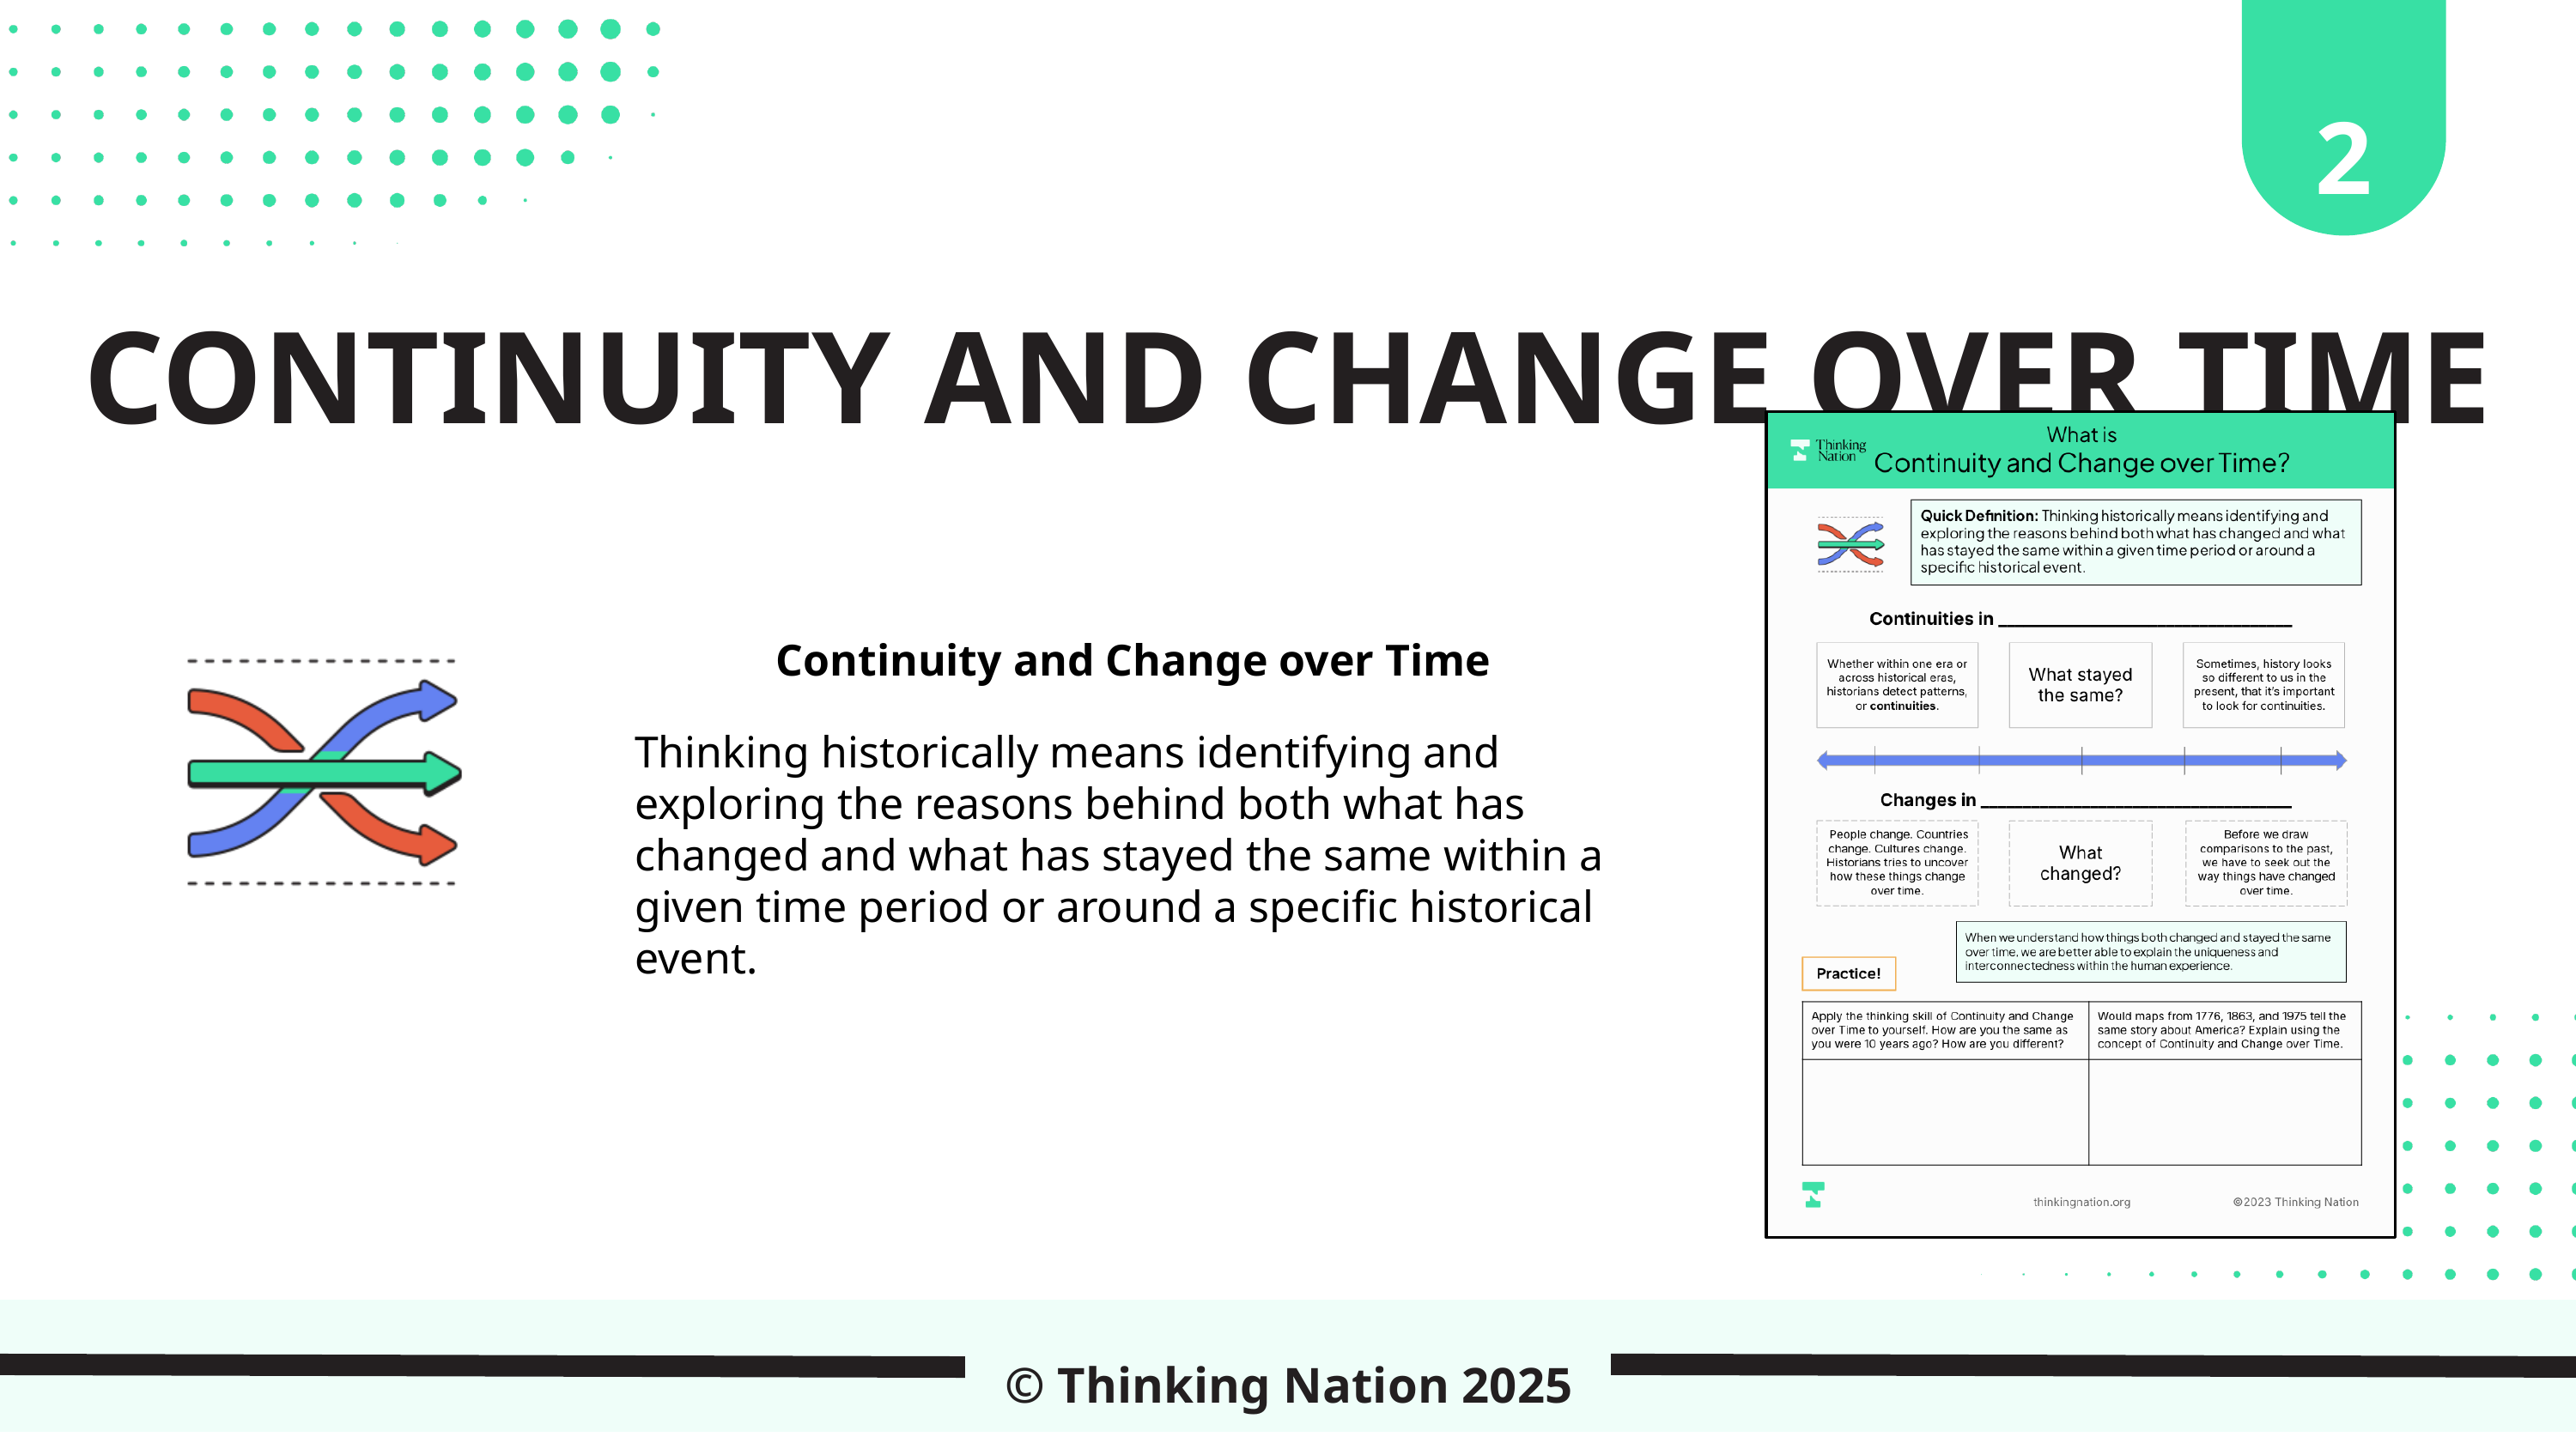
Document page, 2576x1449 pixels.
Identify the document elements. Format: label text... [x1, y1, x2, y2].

picture [1767, 412, 2395, 1237]
text_box [0, 0, 660, 246]
text_box Continuity and Change over Time Thinking historically means identifying and exploring the reasons behind both what has changed and what has stayed the same within a given time period or around a specific historical event. [618, 616, 1649, 1004]
picture [150, 597, 501, 948]
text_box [0, 1299, 2576, 1433]
text_box CONTINUITY AND CHANGE OVER TIME [41, 235, 2535, 449]
text_box [1938, 1013, 2576, 1299]
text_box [2233, 0, 2455, 236]
